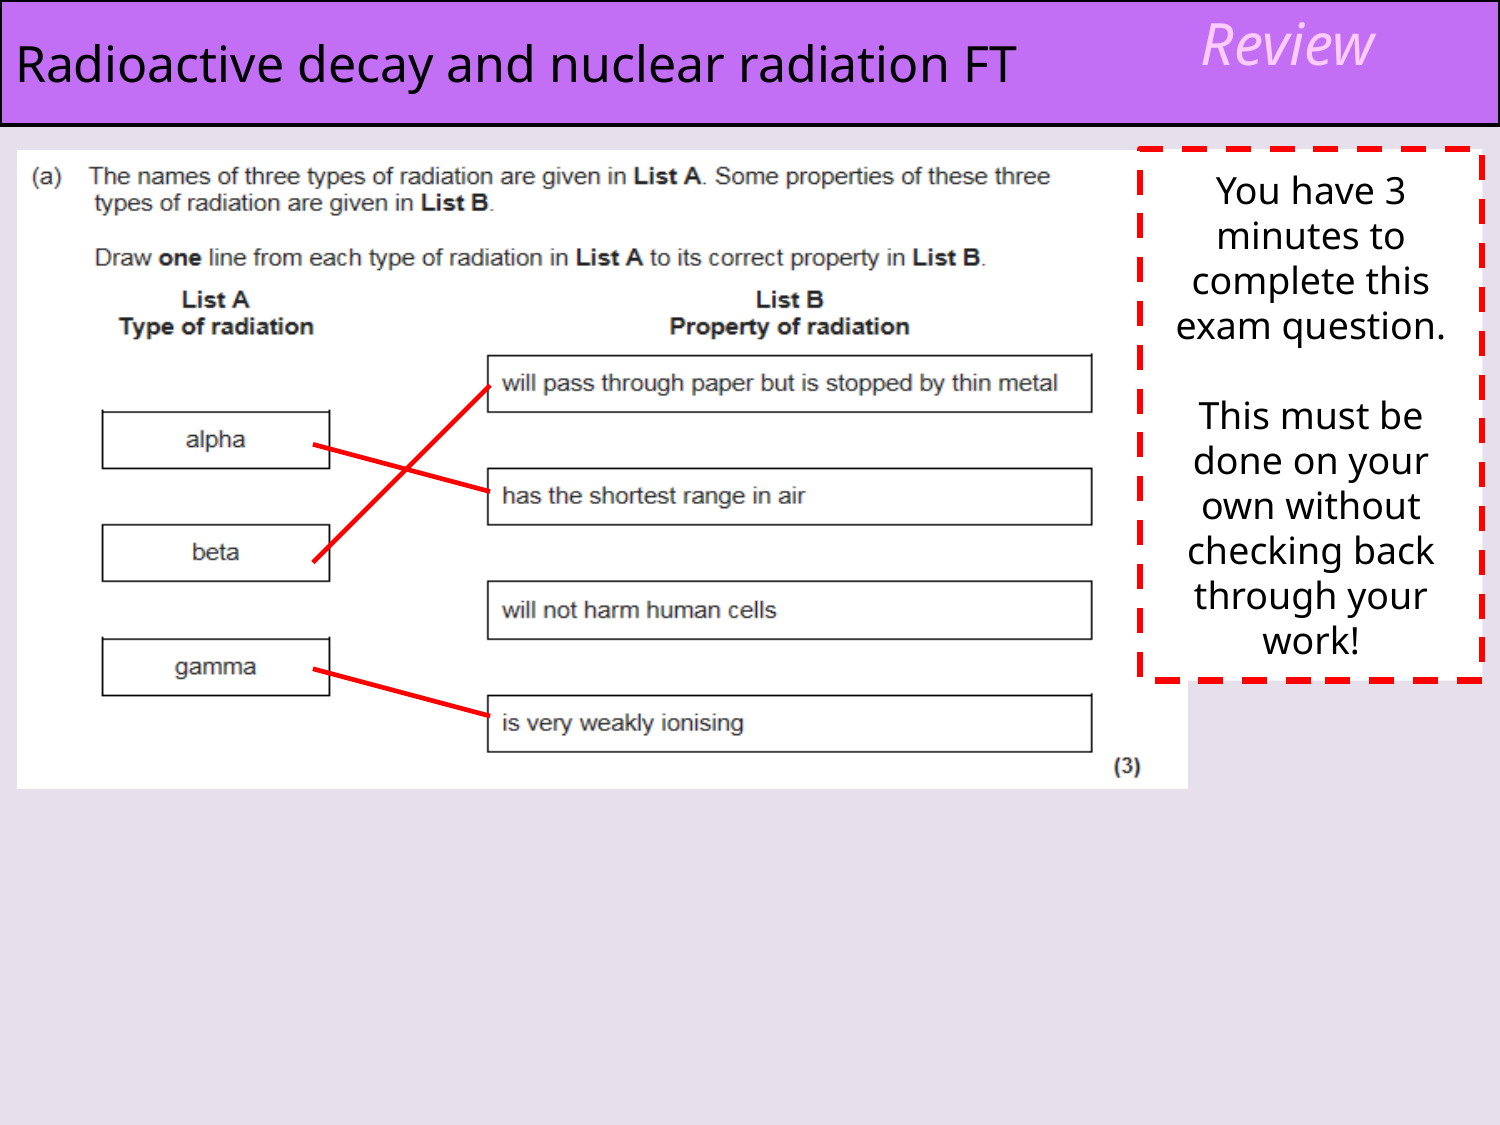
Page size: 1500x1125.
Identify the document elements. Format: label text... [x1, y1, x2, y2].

text_box You have 3 minutes to complete this exam question. This must be done on your own without checking back through your work! [1189, 147, 1484, 683]
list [17, 150, 1188, 789]
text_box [312, 385, 491, 563]
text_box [312, 668, 491, 717]
title Radioactive decay and nuclear radiation FT [0, 0, 1500, 127]
text_box Review [1185, 0, 1390, 85]
